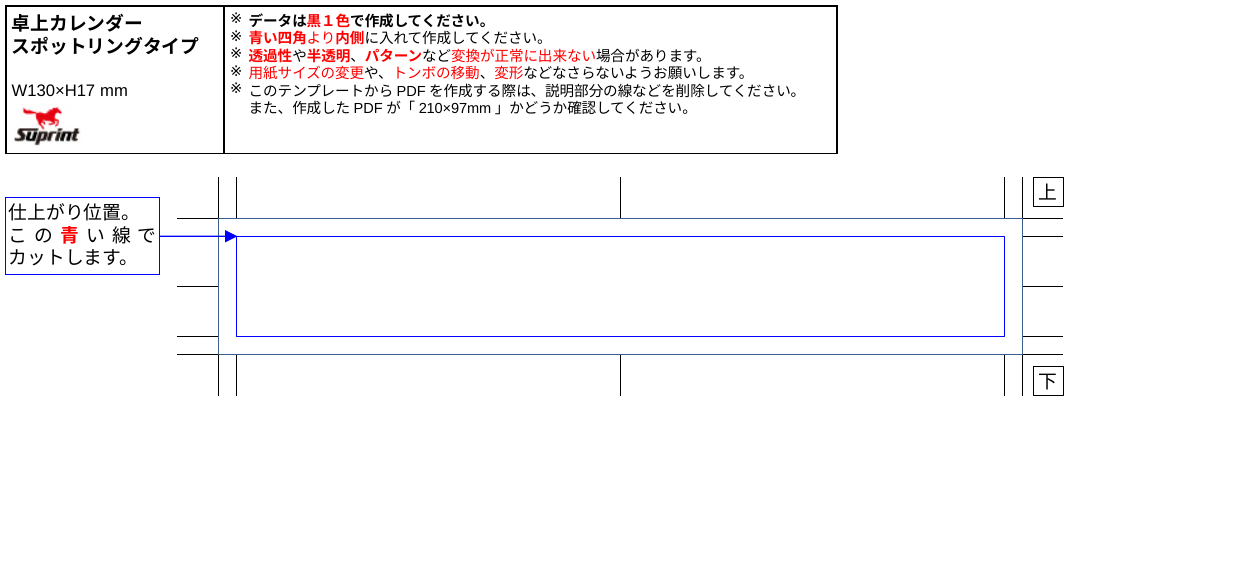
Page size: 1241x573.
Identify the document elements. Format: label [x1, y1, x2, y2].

picture [11, 103, 83, 149]
